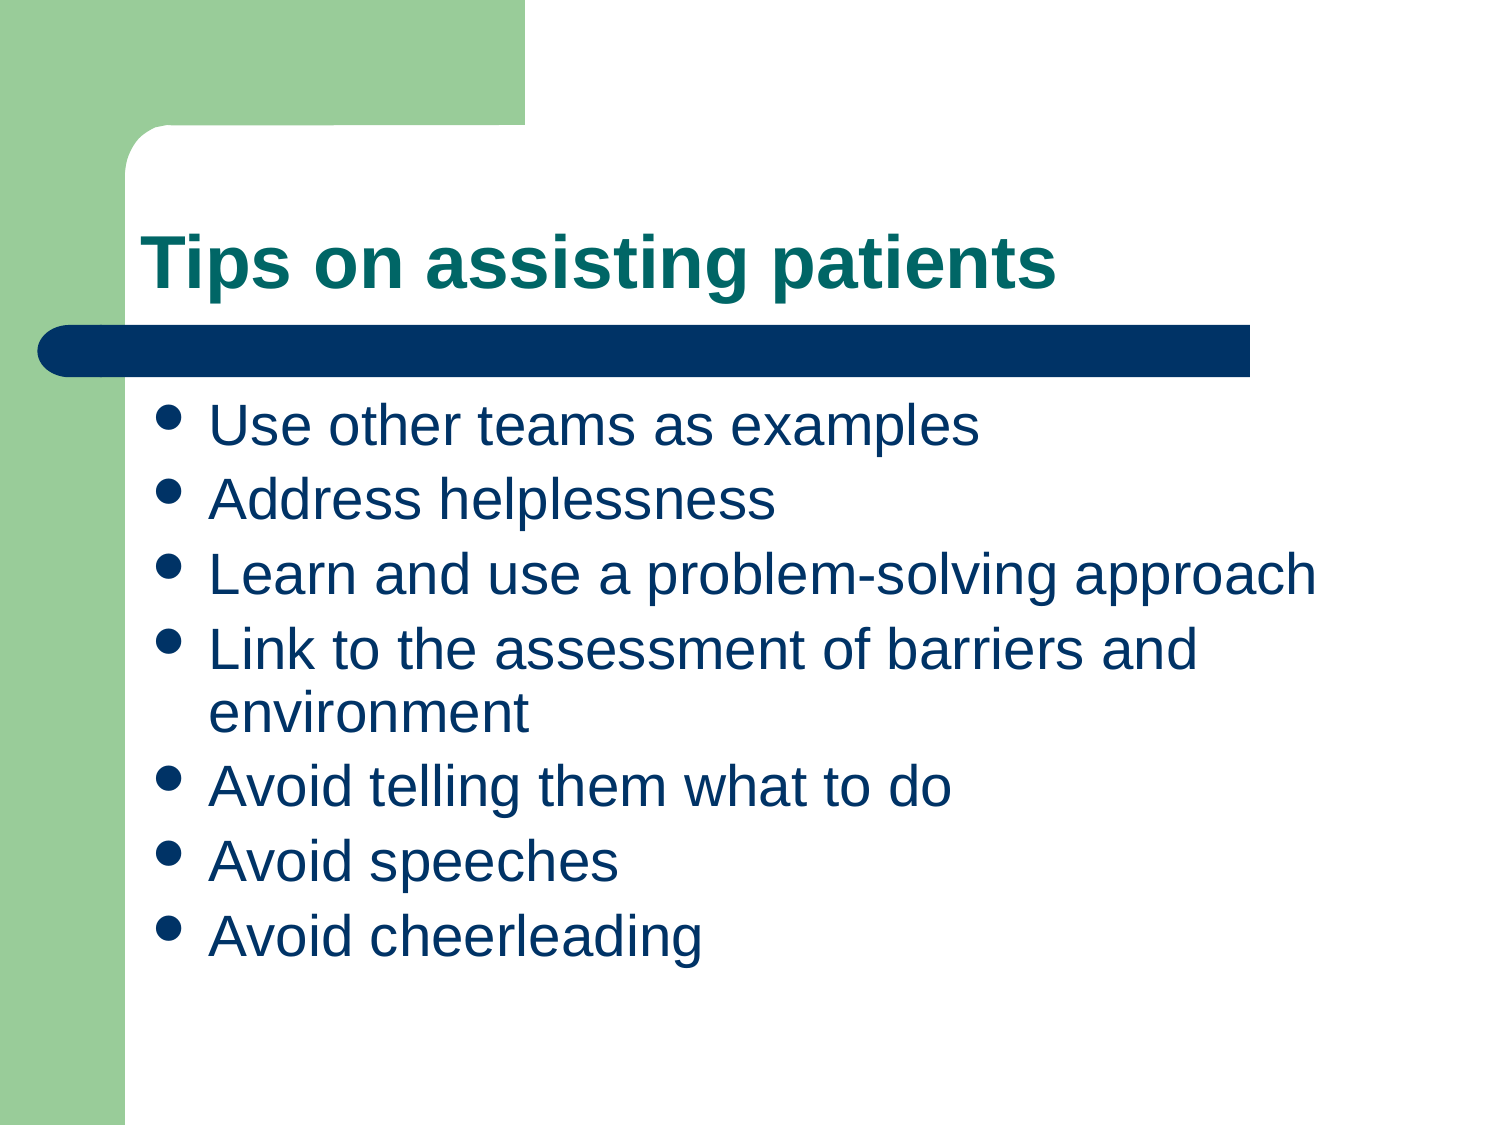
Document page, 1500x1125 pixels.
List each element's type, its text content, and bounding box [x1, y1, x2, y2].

title Tips on assisting patients [124, 124, 1426, 313]
list Use other teams as examples Address helplessness Learn and use a problem-solving approach Link to the assessment of barriers and environment Avoid telling them what to do Avoid speeches Avoid cheerleading [137, 387, 1400, 999]
